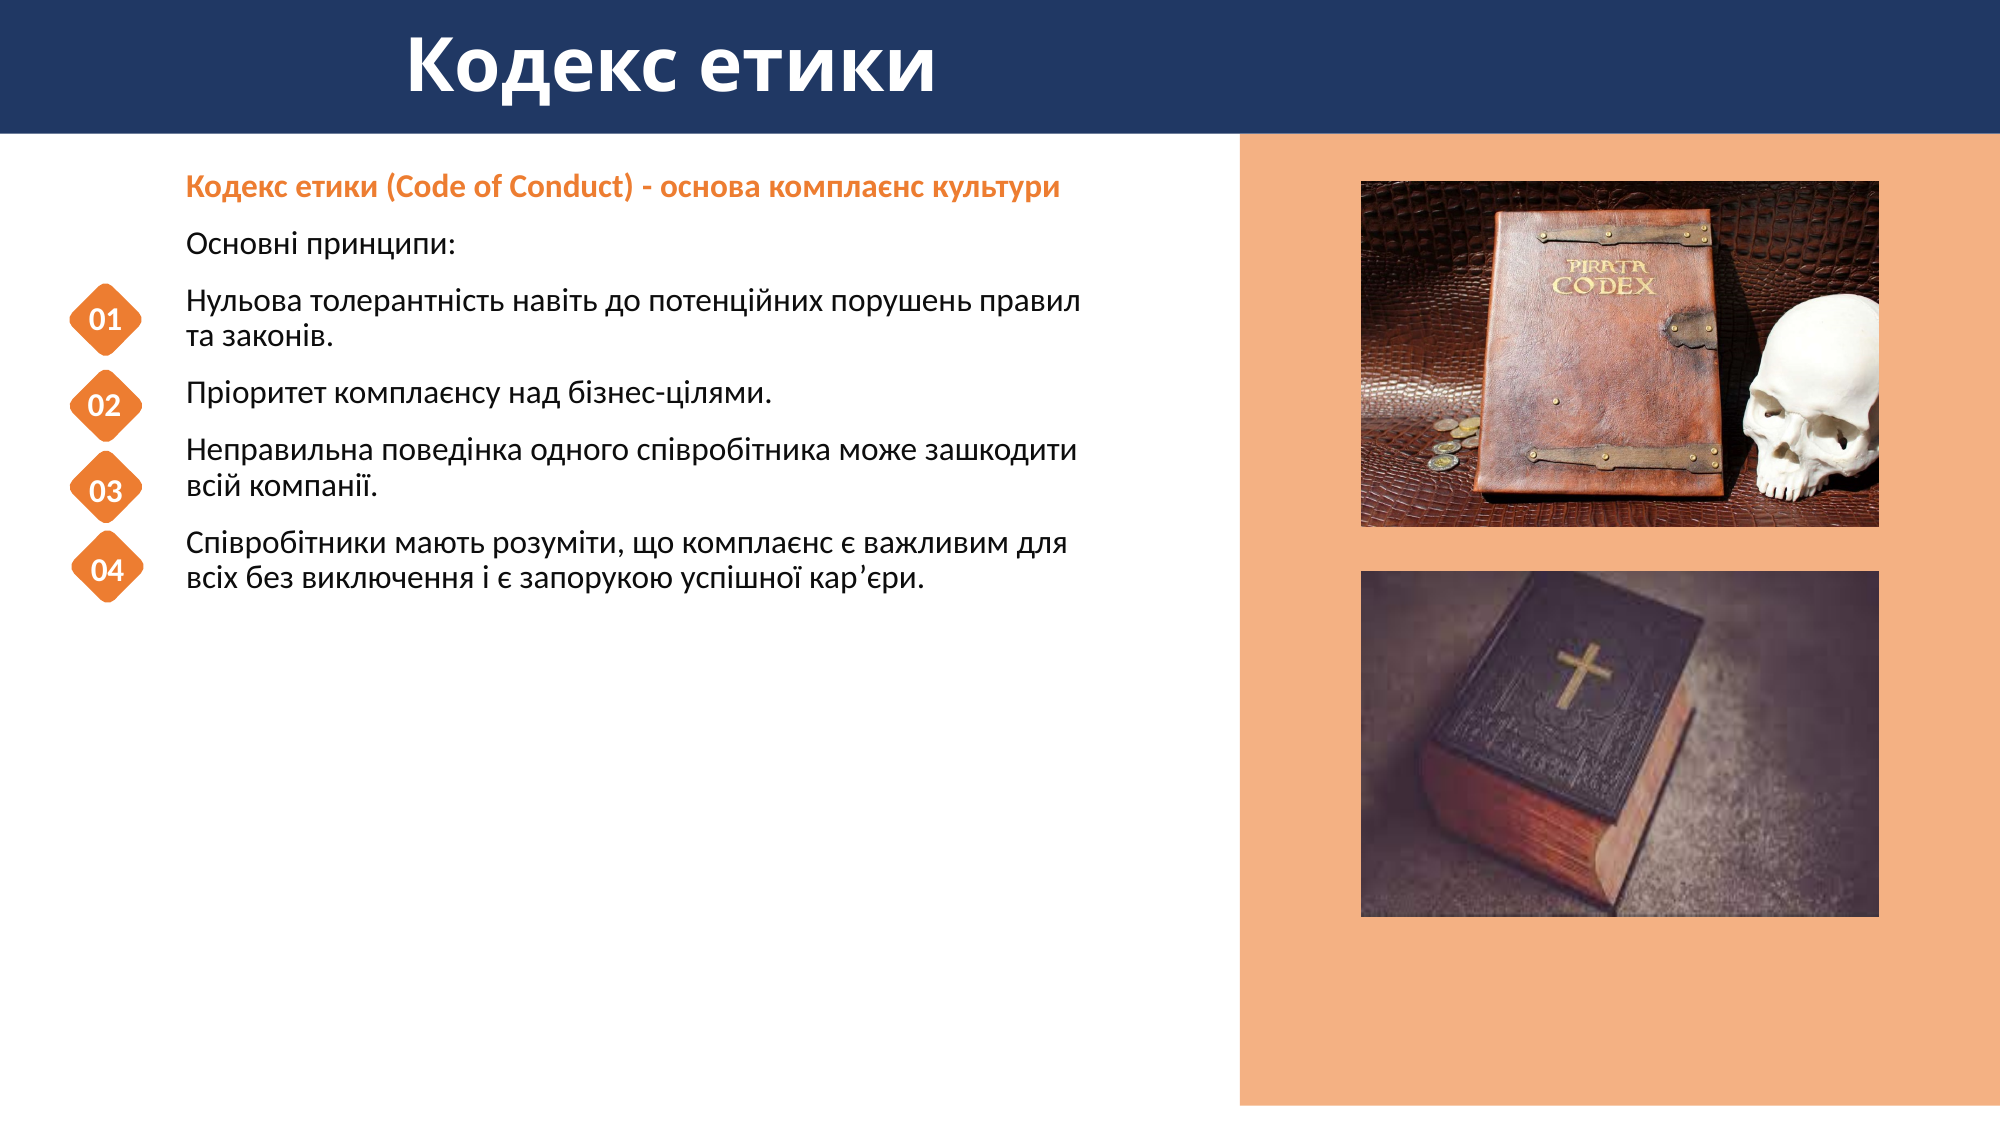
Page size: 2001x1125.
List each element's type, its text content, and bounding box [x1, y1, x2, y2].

text_box [68, 310, 73, 329]
text_box [94, 282, 117, 289]
text_box [90, 449, 122, 461]
text_box [138, 477, 143, 497]
text_box Кодекс етики (Code of Conduct) - основа комплаєнс культури Основні принципи: Нульова толерантність навіть до потенційних порушень правил та законів. Пріоритет комплаєнсу над бізнес-цілями. Неправильна поведінка одного співробітника може зашкодити всій компанії. Співробітники мають розуміти, що комплаєнс є важливим для всіх без виключення і є запорукою успішної кар’єри. [171, 161, 1116, 604]
text_box [95, 596, 120, 604]
text_box 04 [76, 541, 139, 596]
text_box [89, 431, 123, 443]
text_box [95, 368, 117, 375]
text_box 02 [72, 375, 137, 431]
text_box Кодекс етики [389, 19, 1944, 115]
picture [1360, 181, 1879, 527]
text_box [1239, 135, 2000, 1107]
text_box 01 [73, 289, 138, 345]
text_box [91, 529, 124, 541]
text_box [68, 477, 74, 497]
text_box [68, 398, 72, 414]
text_box [137, 395, 143, 417]
text_box [89, 345, 122, 357]
text_box 03 [74, 461, 138, 516]
picture [1360, 571, 1879, 917]
text_box [0, 0, 2000, 135]
text_box [139, 556, 145, 577]
text_box [70, 556, 76, 577]
text_box [93, 516, 119, 524]
text_box [138, 310, 143, 329]
